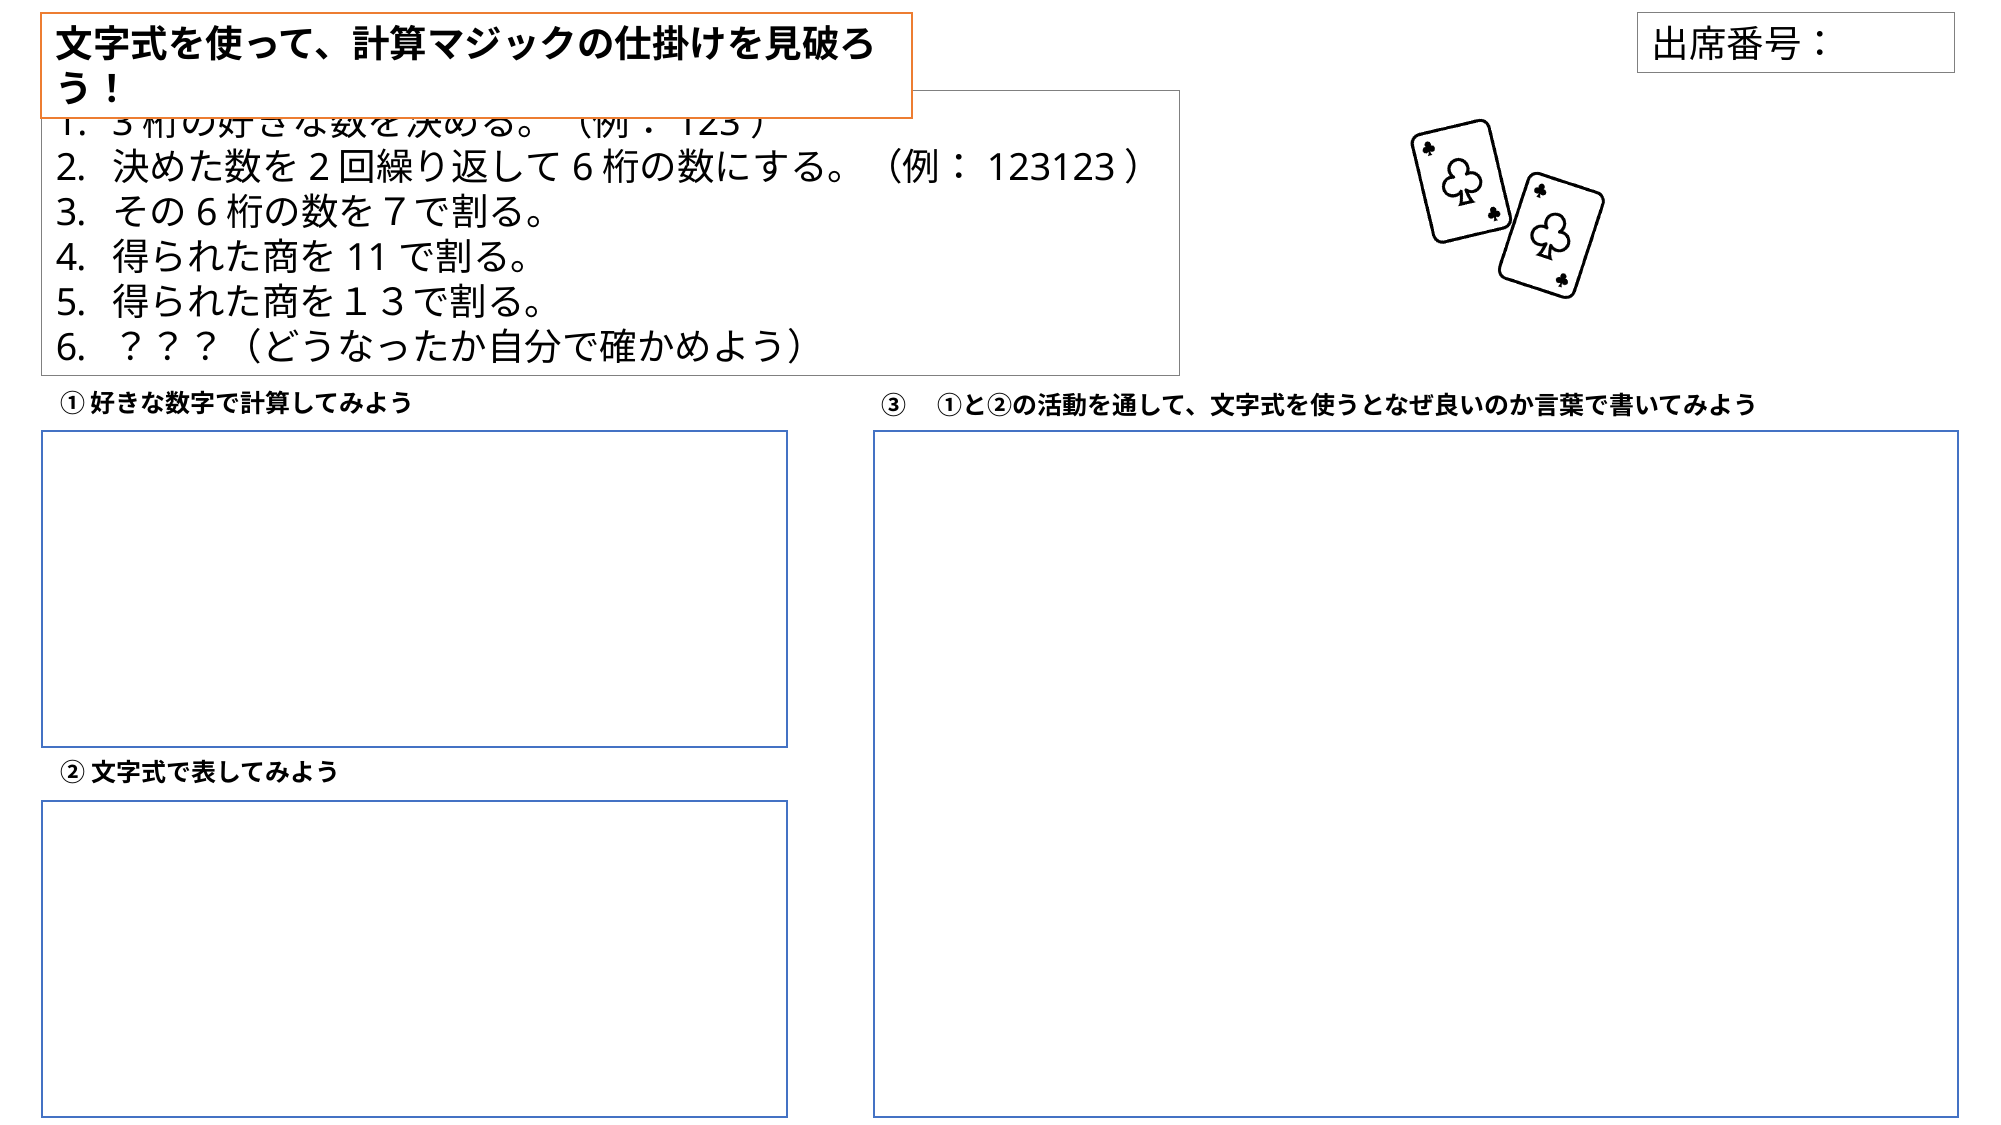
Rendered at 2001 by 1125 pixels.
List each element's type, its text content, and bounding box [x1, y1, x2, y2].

text_box [41, 800, 788, 1118]
picture [1371, 91, 1646, 330]
text_box 3桁の好きな数を決める。（例：123） 決めた数を2回繰り返して6桁の数にする。（例：123123） その6桁の数を７で割る。 得られた商を11で割る。 得られた商を１３で割る。 ？？？（どうなったか自分で確かめよう） [41, 90, 1180, 376]
text_box 文字式を使って、計算マジックの仕掛けを見破ろう！ [40, 12, 913, 119]
text_box 出席番号： [1637, 12, 1955, 73]
text_box [41, 430, 788, 748]
text_box [873, 430, 1959, 1118]
text_box ②文字式で表してみよう [45, 748, 499, 794]
text_box ①好きな数字で計算してみよう [45, 380, 606, 426]
text_box ③ ①と②の活動を通して、文字式を使うとなぜ良いのか言葉で書いてみよう [866, 382, 1936, 427]
